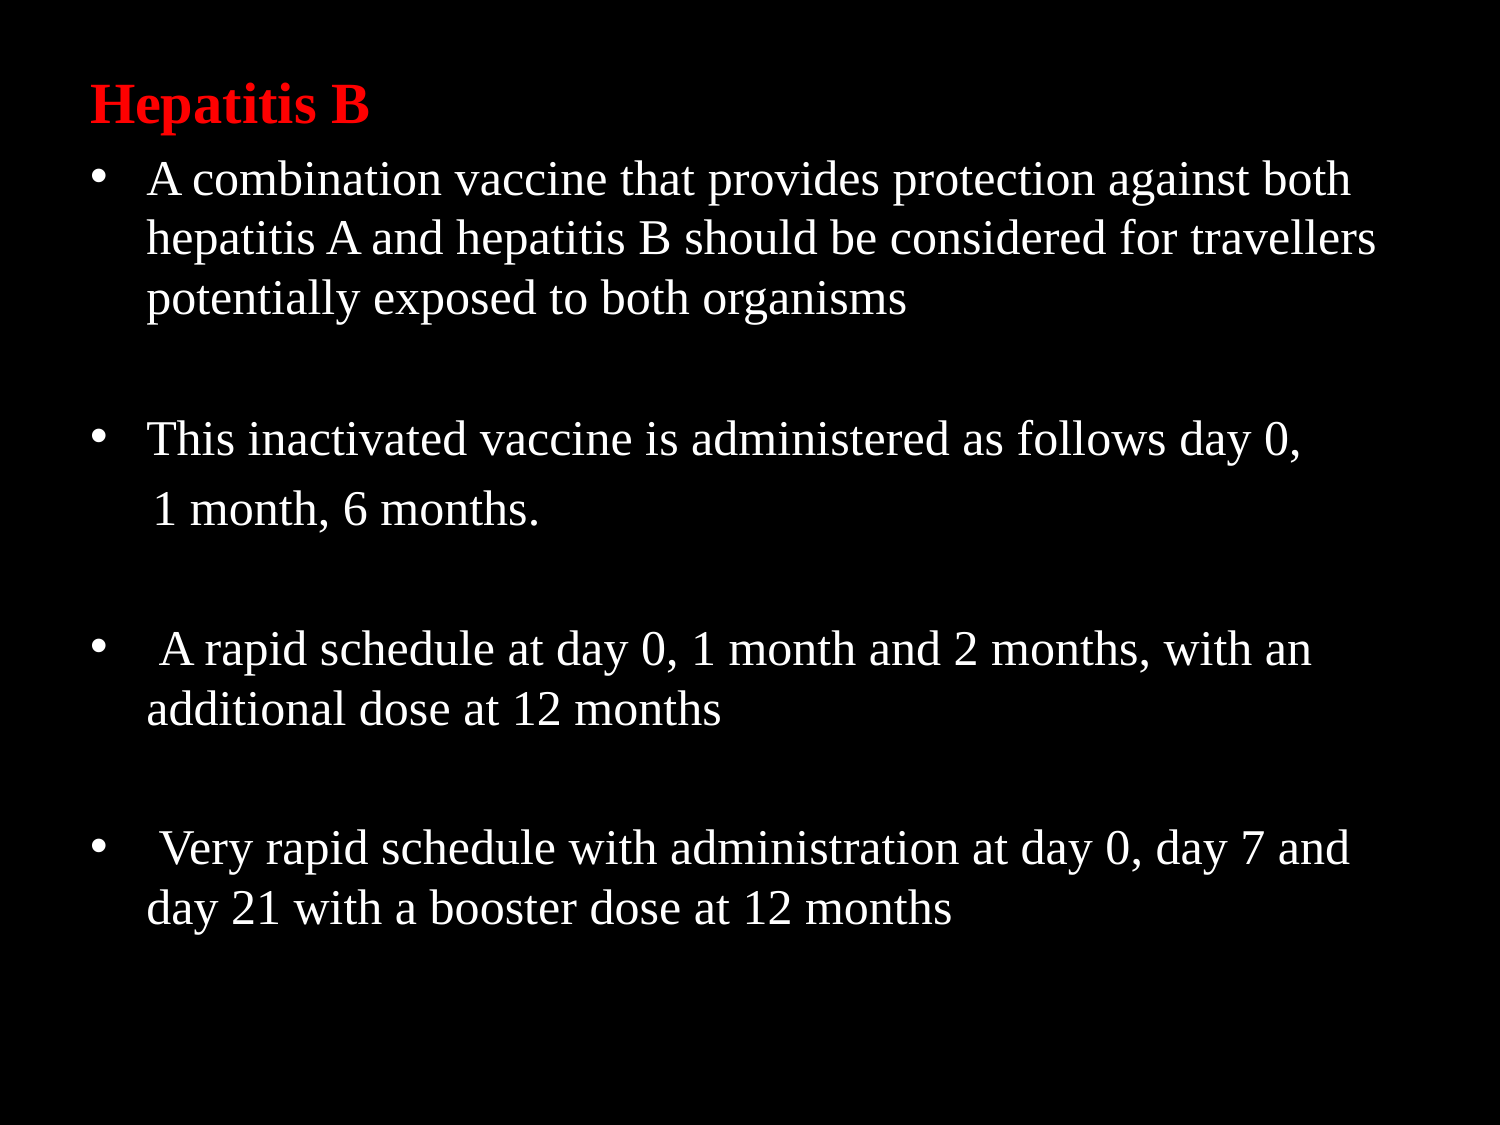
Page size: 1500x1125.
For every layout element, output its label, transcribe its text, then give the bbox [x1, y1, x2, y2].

list A combination vaccine that provides protection against both hepatitis A and hepatitis B should be considered for travellers potentially exposed to both organisms This inactivated vaccine is administered as follows day 0, 1 month, 6 months. A rapid schedule at day 0, 1 month and 2 months, with an additional dose at 12 months Very rapid schedule with administration at day 0, day 7 and day 21 with a booster dose at 12 months [75, 137, 1425, 1125]
title Hepatitis B [75, 0, 1425, 137]
